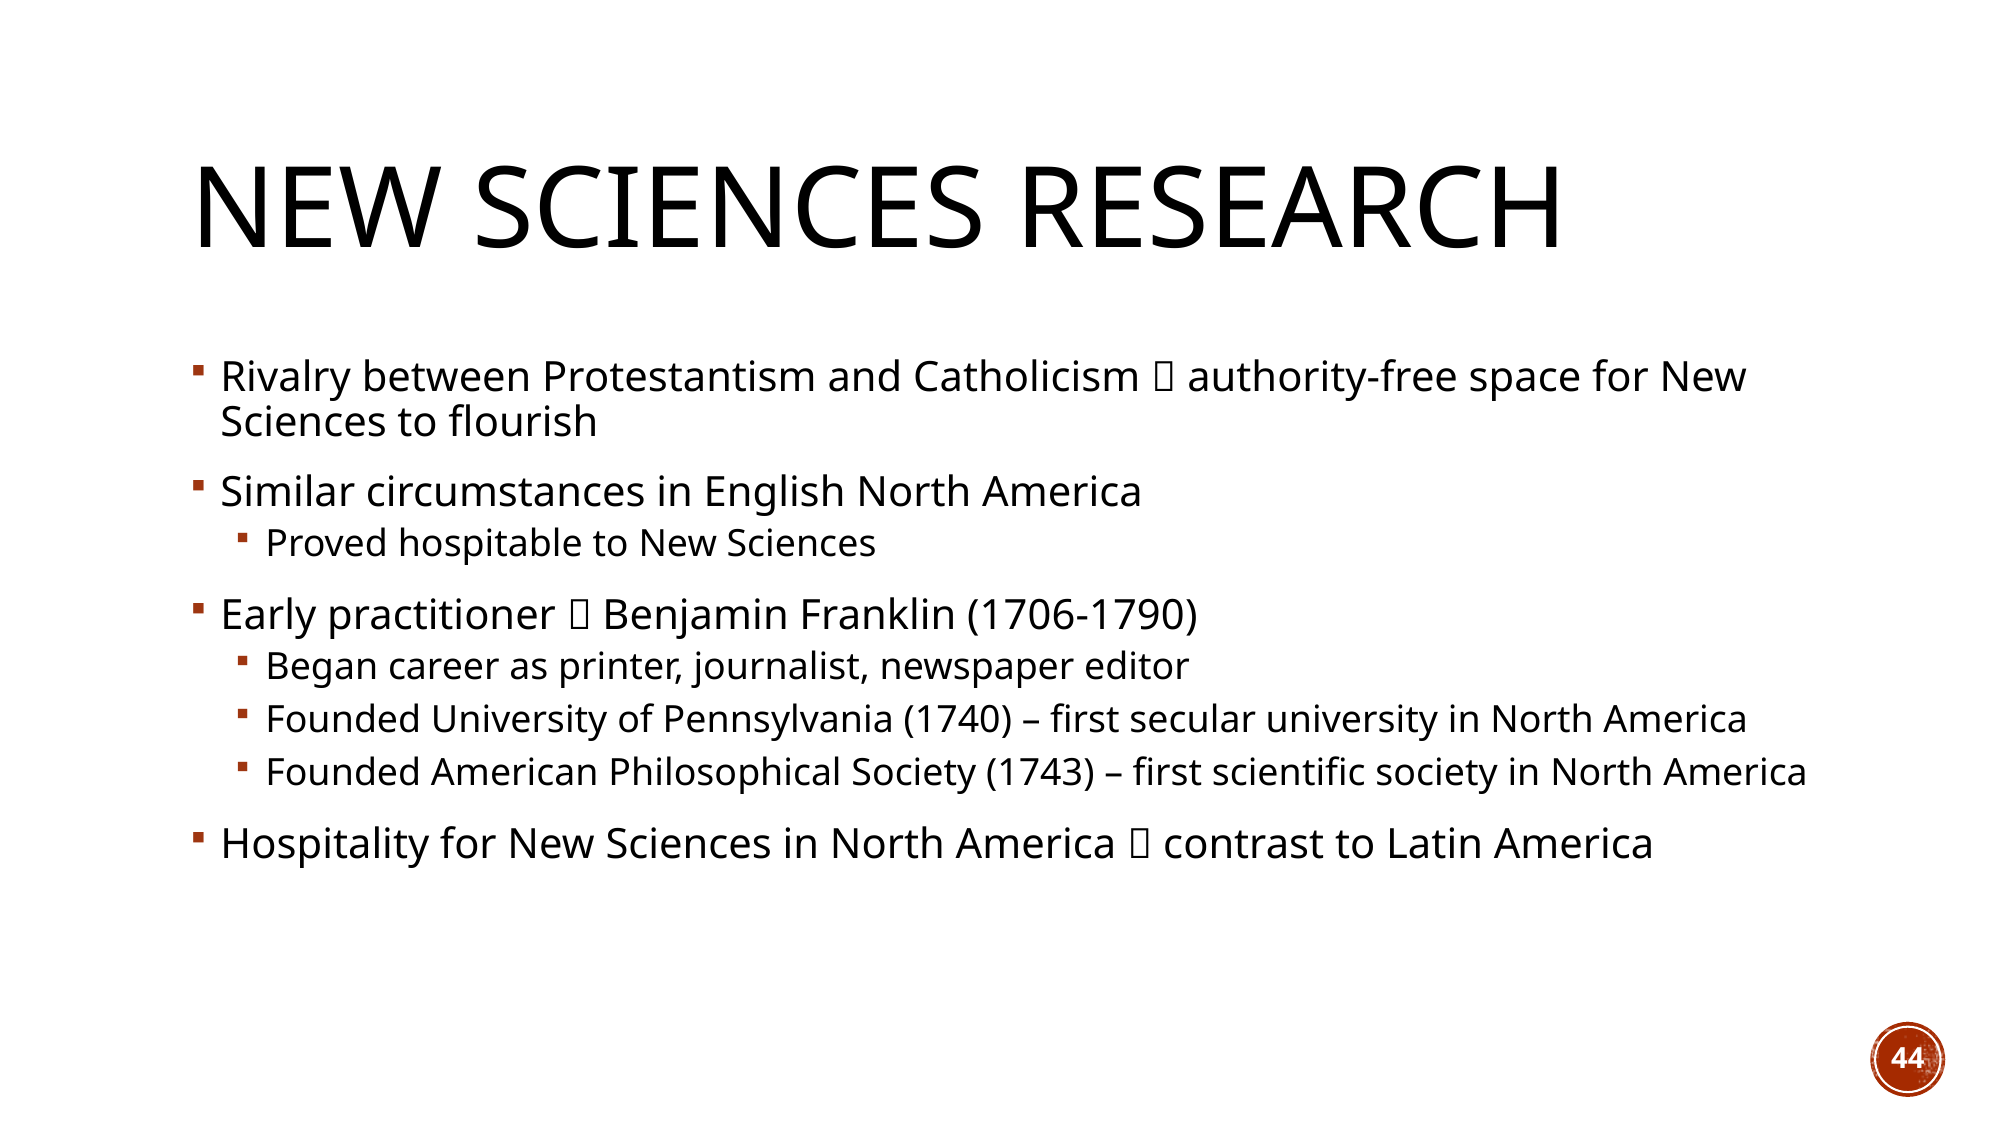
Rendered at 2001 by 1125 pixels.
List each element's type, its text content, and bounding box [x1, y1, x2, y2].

list Rivalry between Protestantism and Catholicism  authority-free space for New Sciences to flourish Similar circumstances in English North America Proved hospitable to New Sciences Early practitioner  Benjamin Franklin (1706-1790) Began career as printer, journalist, newspaper editor Founded University of Pennsylvania (1740) – first secular university in North America Founded American Philosophical Society (1743) – first scientific society in North America Hospitality for New Sciences in North America  contrast to Latin America [175, 348, 1826, 1013]
slide_number 44 [1855, 1028, 1961, 1089]
title New Sciences Research [175, 79, 1826, 344]
